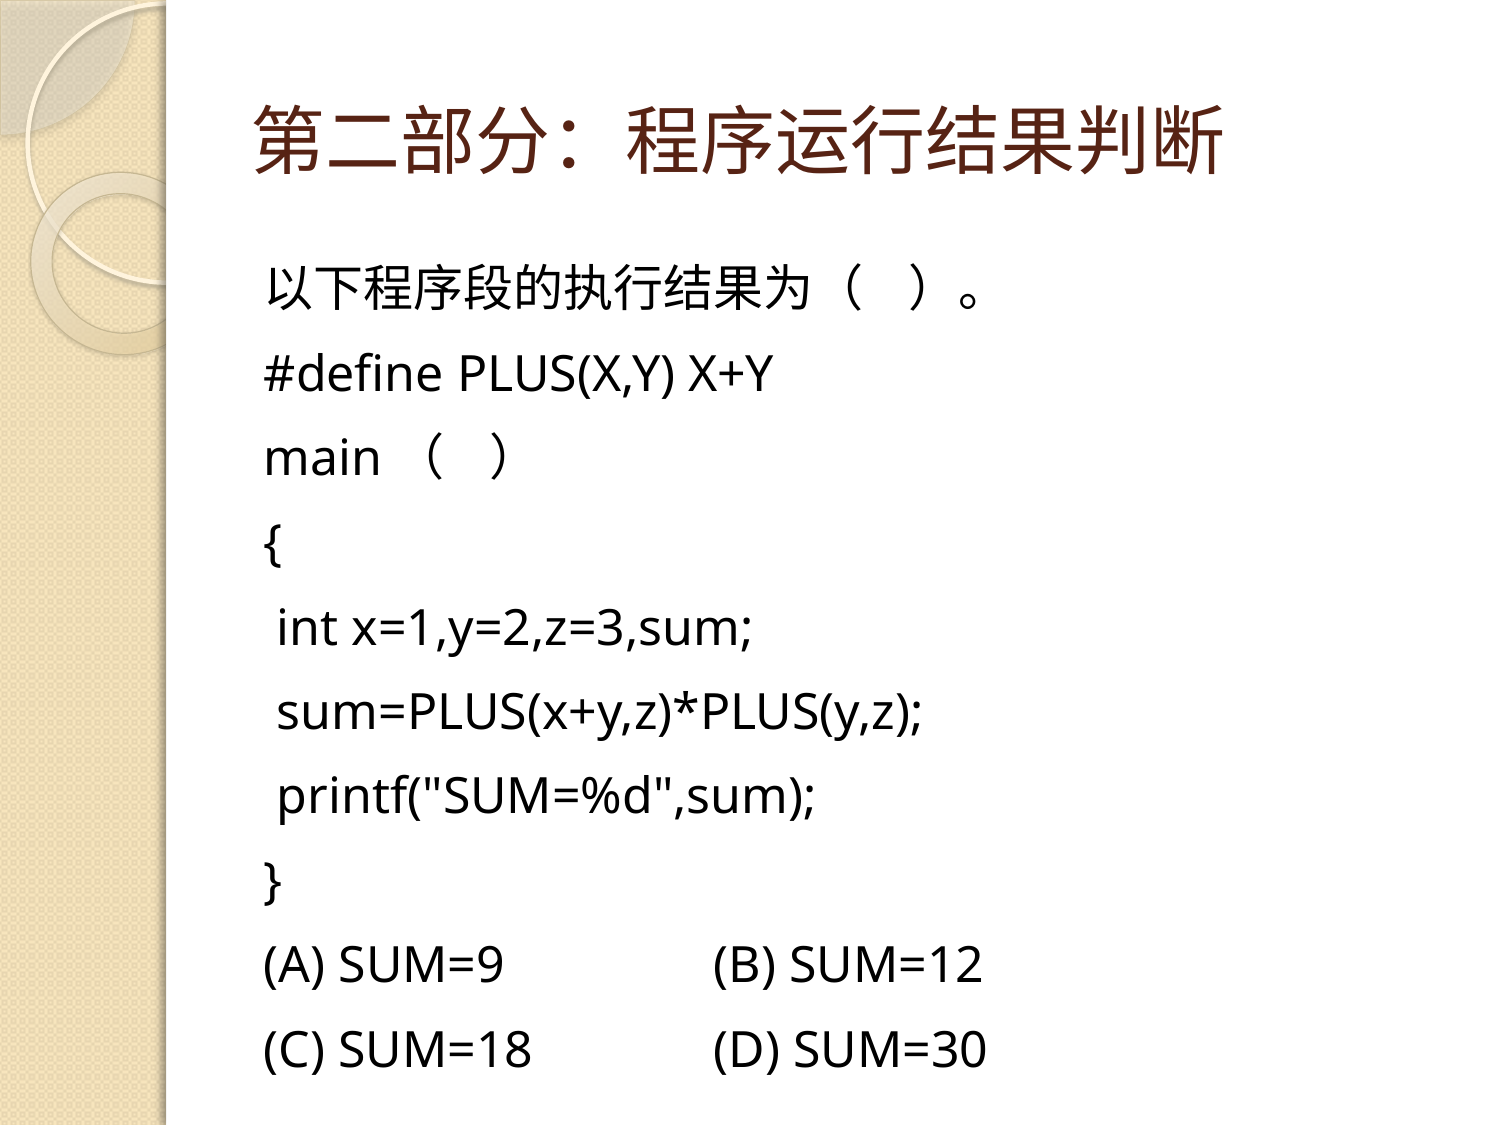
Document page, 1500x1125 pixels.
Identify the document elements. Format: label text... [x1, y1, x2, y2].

title 第二部分：程序运行结果判断 [235, 45, 1466, 233]
list 以下程序段的执行结果为（ ）。 #define PLUS(X,Y) X+Y main（ ） { int x=1,y=2,z=3,sum; sum=PLUS(x+y,z)*PLUS(y,z); printf("SUM=%d",sum); } (A) SUM=9 (B) SUM=12 (C) SUM=18 (D) SUM=30 [235, 237, 1466, 1025]
